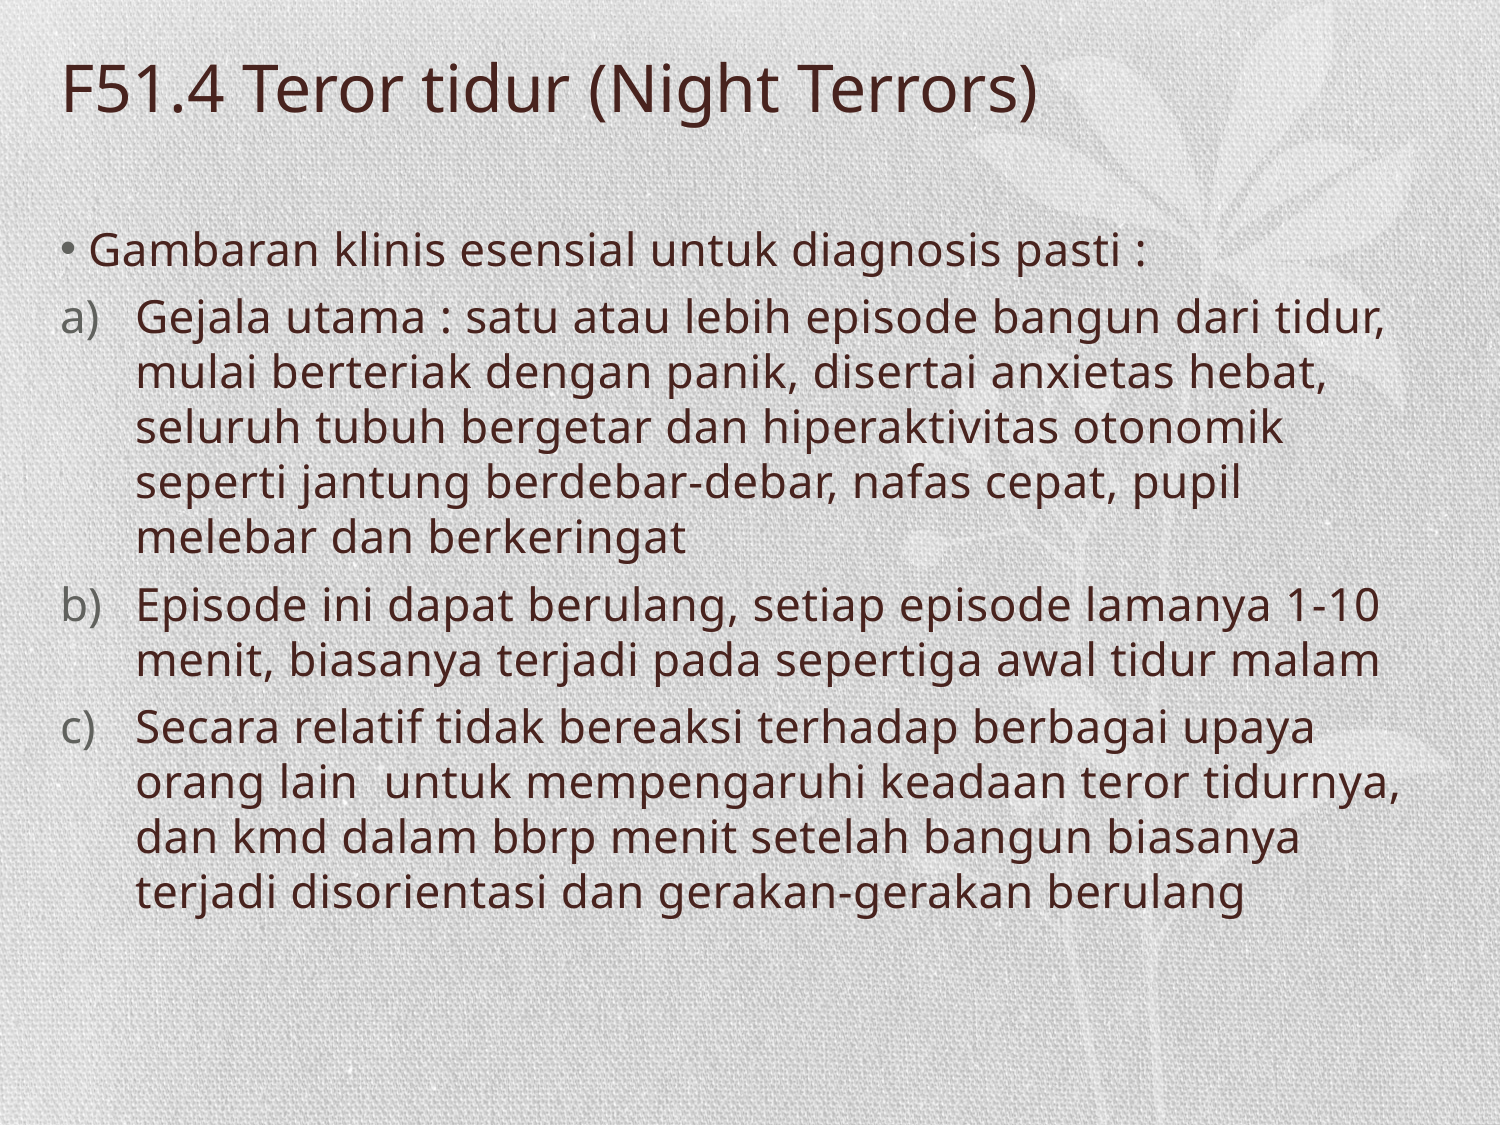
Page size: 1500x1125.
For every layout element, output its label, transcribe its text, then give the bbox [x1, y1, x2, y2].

list Gambaran klinis esensial untuk diagnosis pasti : Gejala utama : satu atau lebih episode bangun dari tidur, mulai berteriak dengan panik, disertai anxietas hebat, seluruh tubuh bergetar dan hiperaktivitas otonomik seperti jantung berdebar-debar, nafas cepat, pupil melebar dan berkeringat Episode ini dapat berulang, setiap episode lamanya 1-10 menit, biasanya terjadi pada sepertiga awal tidur malam Secara relatif tidak bereaksi terhadap berbagai upaya orang lain untuk mempengaruhi keadaan teror tidurnya, dan kmd dalam bbrp menit setelah bangun biasanya terjadi disorientasi dan gerakan-gerakan berulang [45, 213, 1455, 1023]
title F51.4 Teror tidur (Night Terrors) [45, 37, 1455, 213]
